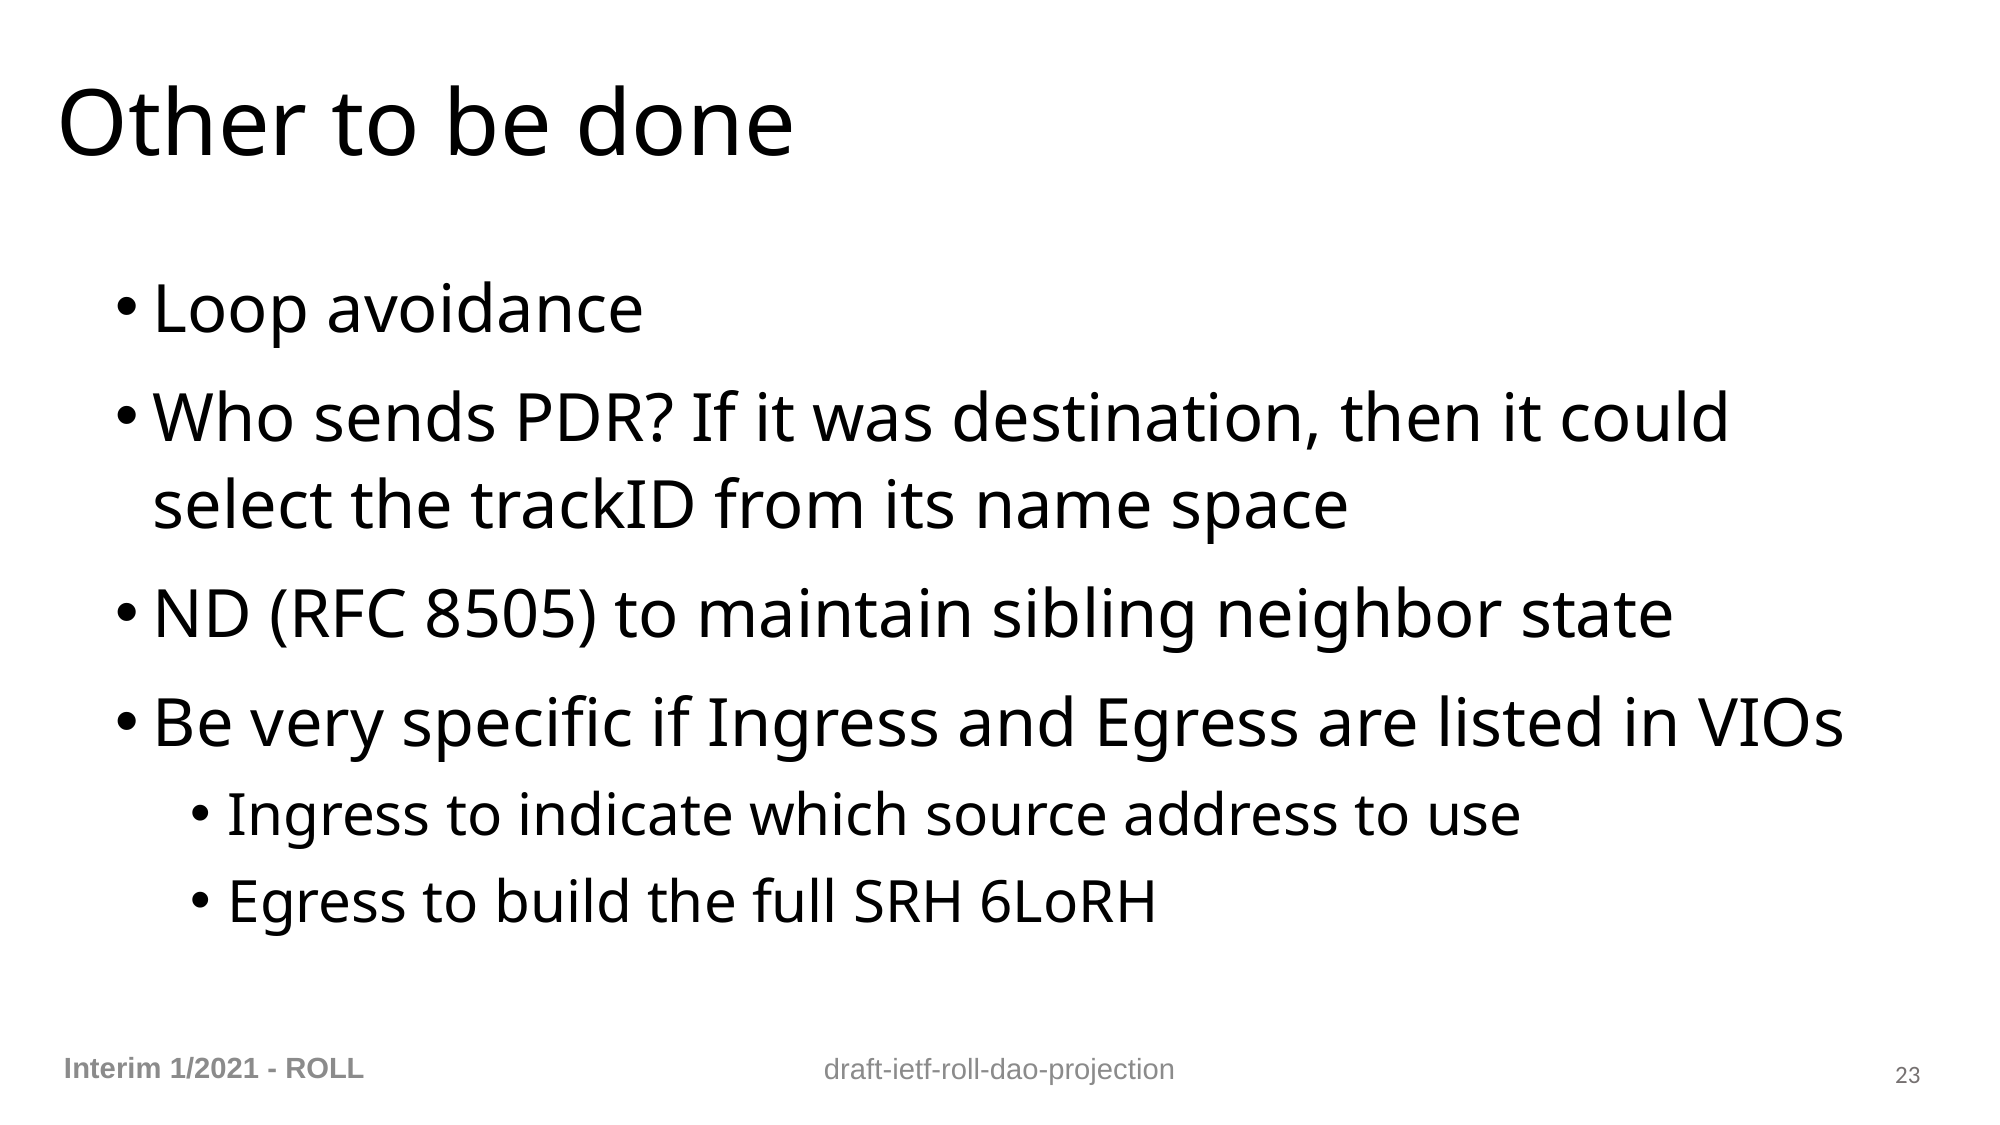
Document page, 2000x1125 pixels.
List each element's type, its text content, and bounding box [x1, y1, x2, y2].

title Other to be done [41, 16, 1767, 235]
list Loop avoidance Who sends PDR? If it was destination, then it could select the trackID from its name space ND (RFC 8505) to maintain sibling neighbor state Be very specific if Ingress and Egress are listed in VIOs Ingress to indicate which source address to use Egress to build the full SRH 6LoRH [100, 249, 1947, 998]
